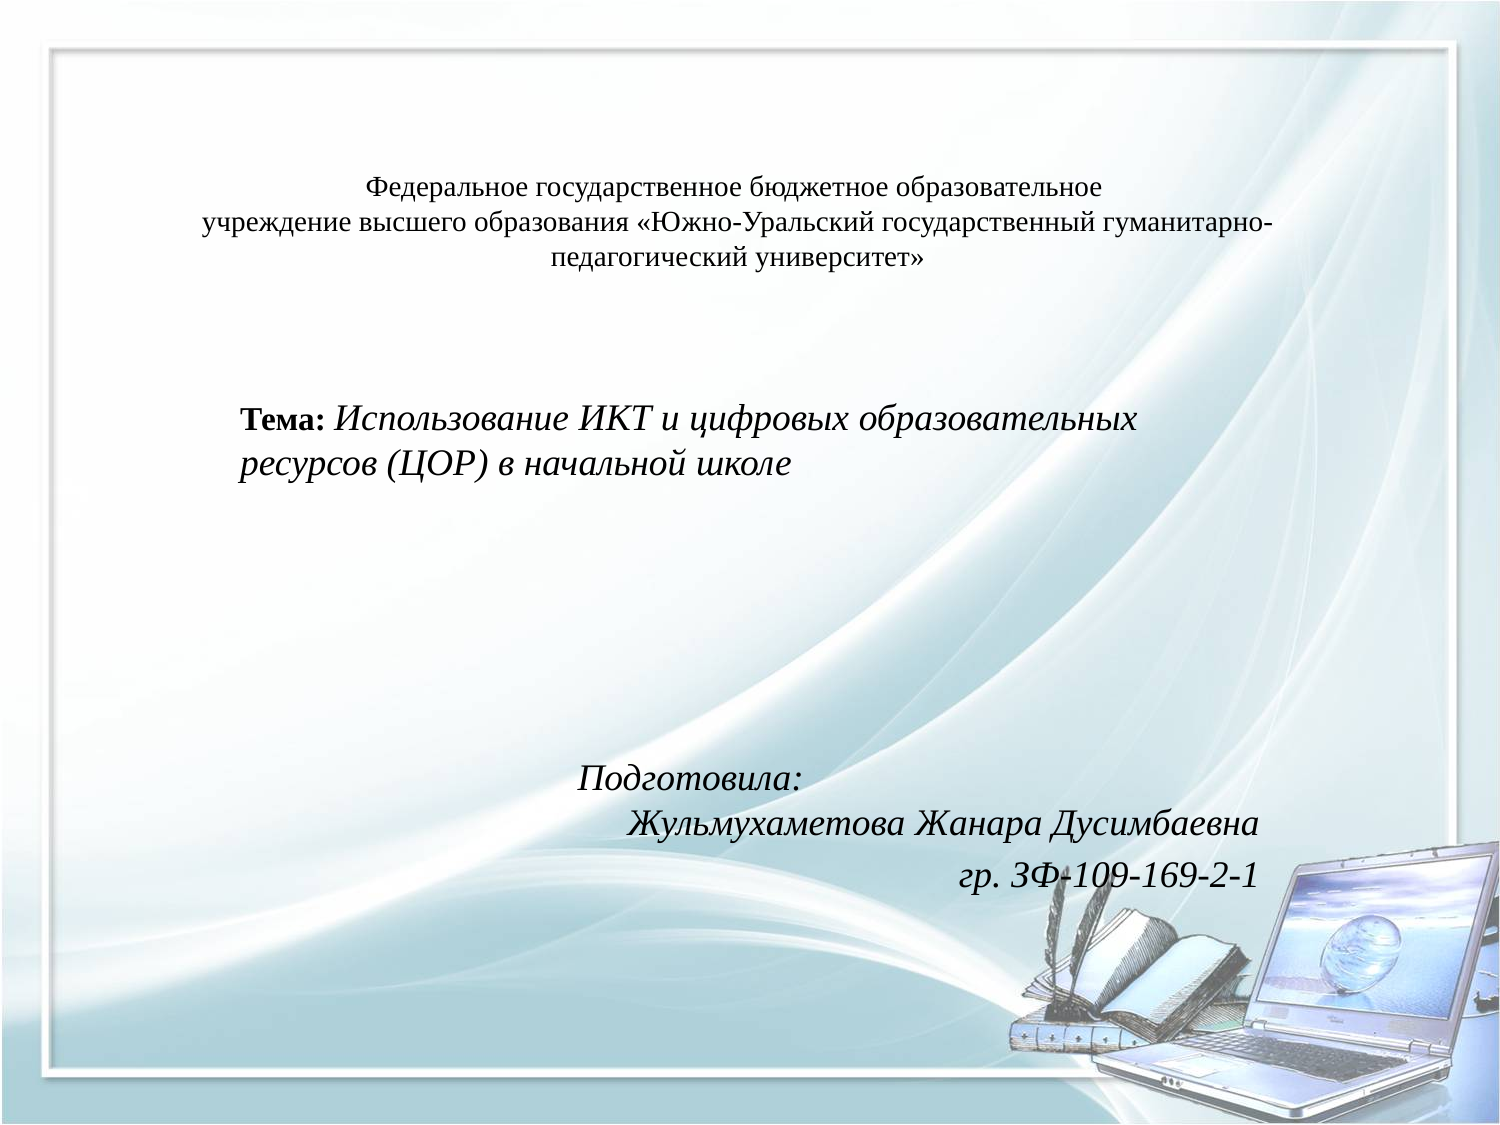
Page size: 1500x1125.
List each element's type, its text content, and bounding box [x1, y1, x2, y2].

picture [0, 0, 1500, 1125]
subtitle Тема: Использование ИКТ и цифровых образовательных ресурсов (ЦОР) в начальной школе Подготовила: Жульмухаметова Жанара Дусимбаевна гр. ЗФ-109-169-2-1 [224, 337, 1276, 977]
title Федеральное государственное бюджетное образовательное учреждение высшего образования «Южно-Уральский государственный гуманитарно-педагогический университет» [88, 89, 1388, 351]
